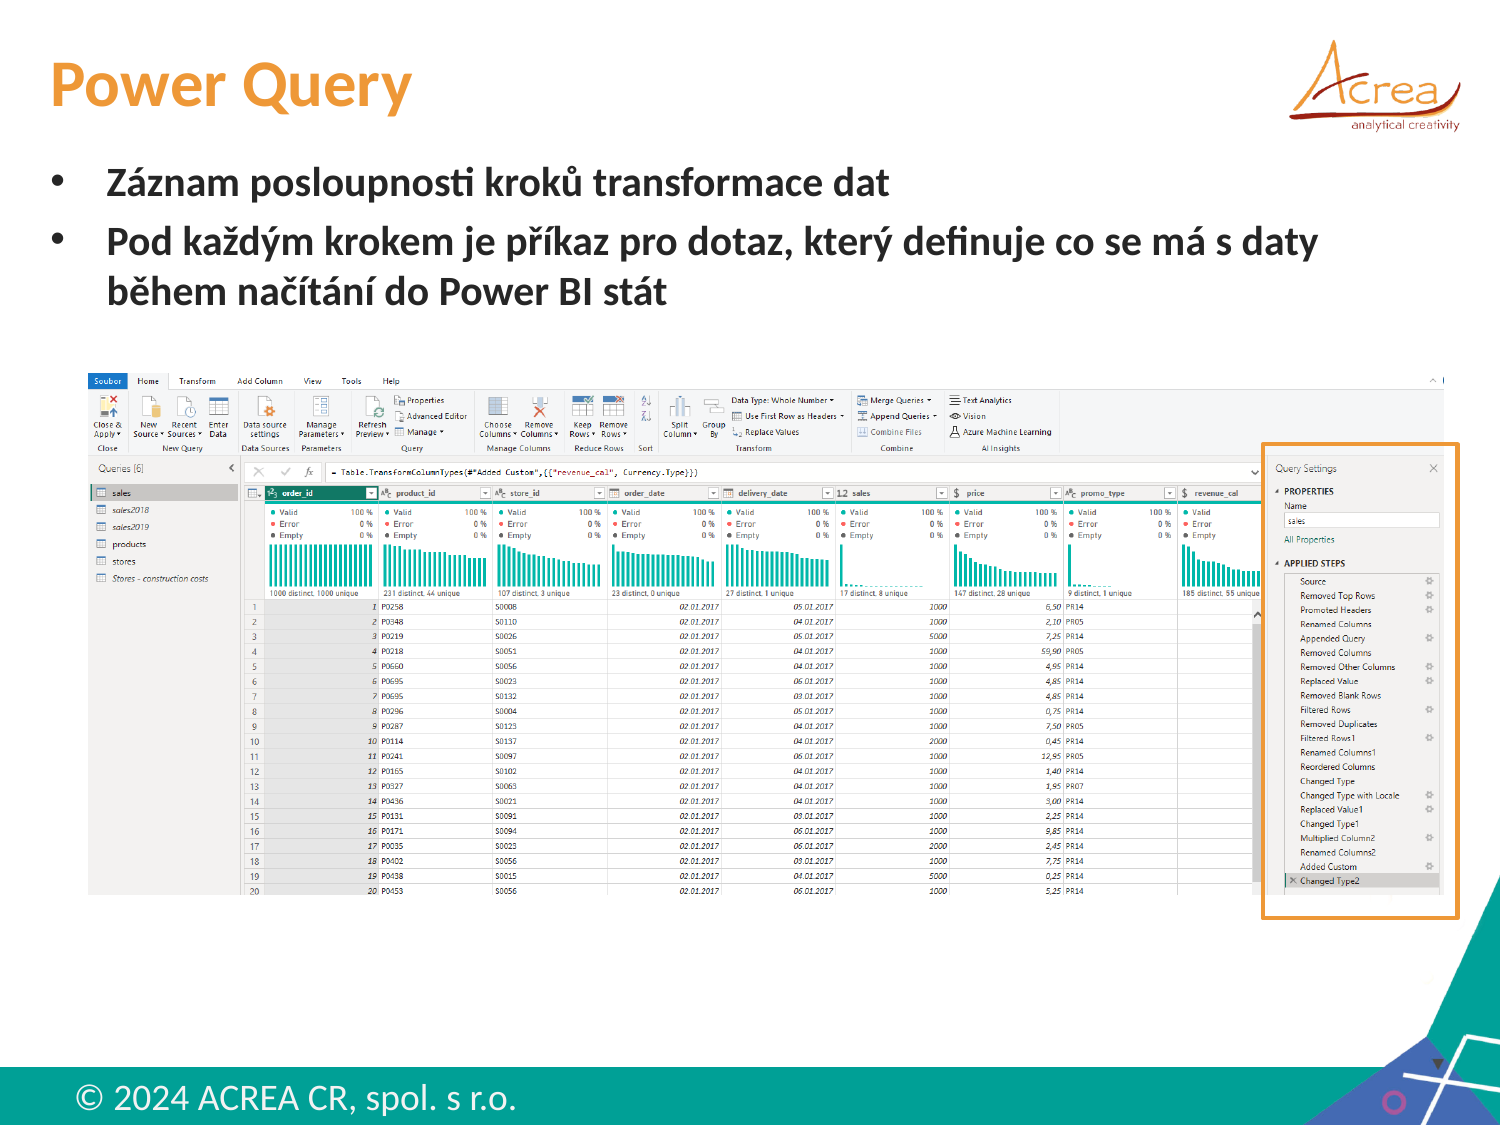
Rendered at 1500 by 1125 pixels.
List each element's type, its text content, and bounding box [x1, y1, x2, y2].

text_box [1261, 442, 1460, 920]
title Power Query [35, 35, 1276, 124]
picture [1280, 853, 1500, 1125]
text_box Záznam posloupnosti kroků transformace dat Pod každým krokem je příkaz pro dotaz, který definuje co se má s daty během načítání do Power BI stát [35, 147, 1453, 1010]
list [88, 373, 1444, 896]
picture [1249, 10, 1500, 161]
